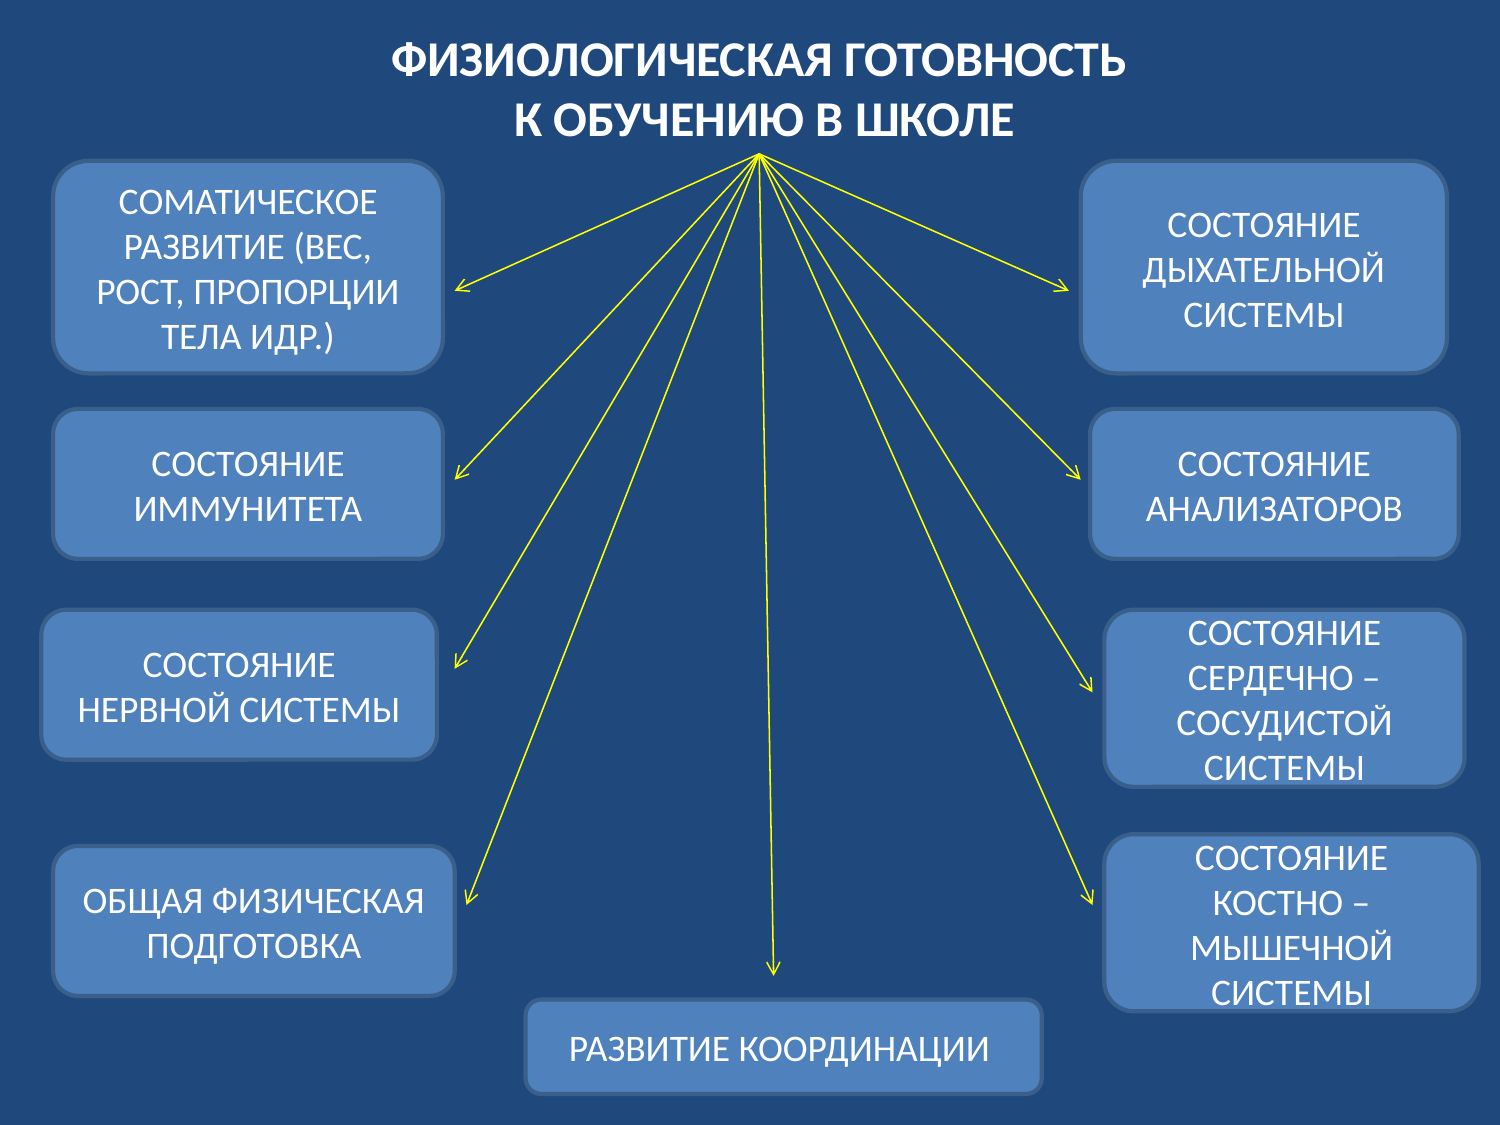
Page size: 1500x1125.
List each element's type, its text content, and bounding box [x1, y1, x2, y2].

text_box СОСТОЯНИЕ ИММУНИТЕТА [50, 406, 446, 561]
text_box СОСТОЯНИЕ НЕРВНОЙ СИСТЕМЫ [39, 607, 439, 762]
text_box СОСТОЯНИЕ СЕРДЕЧНО – СОСУДИСТОЙ СИСТЕМЫ [1102, 607, 1467, 789]
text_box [758, 155, 774, 977]
text_box СОСТОЯНИЕ ДЫХАТЕЛЬНОЙ СИСТЕМЫ [1097, 158, 1450, 376]
text_box СОСТОЯНИЕ КОСТНО – МЫШЕЧНОЙ СИСТЕМЫ [1102, 832, 1481, 1014]
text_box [454, 155, 464, 670]
text_box СОМАТИЧЕСКОЕ РАЗВИТИЕ (ВЕС, РОСТ, ПРОПОРЦИИ ТЕЛА ИДР.) [50, 158, 446, 376]
text_box ФИЗИОЛОГИЧЕСКАЯ ГОТОВНОСТЬ К ОБУЧЕНИЮ В ШКОЛЕ [376, 19, 1143, 154]
text_box РАЗВИТИЕ КООРДИНАЦИИ [523, 997, 1044, 1097]
text_box СОСТОЯНИЕ АНАЛИЗАТОРОВ [1097, 406, 1461, 561]
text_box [775, 155, 1093, 906]
text_box ОБЩАЯ ФИЗИЧЕСКАЯ ПОДГОТОВКА [50, 843, 457, 999]
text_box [466, 155, 754, 906]
